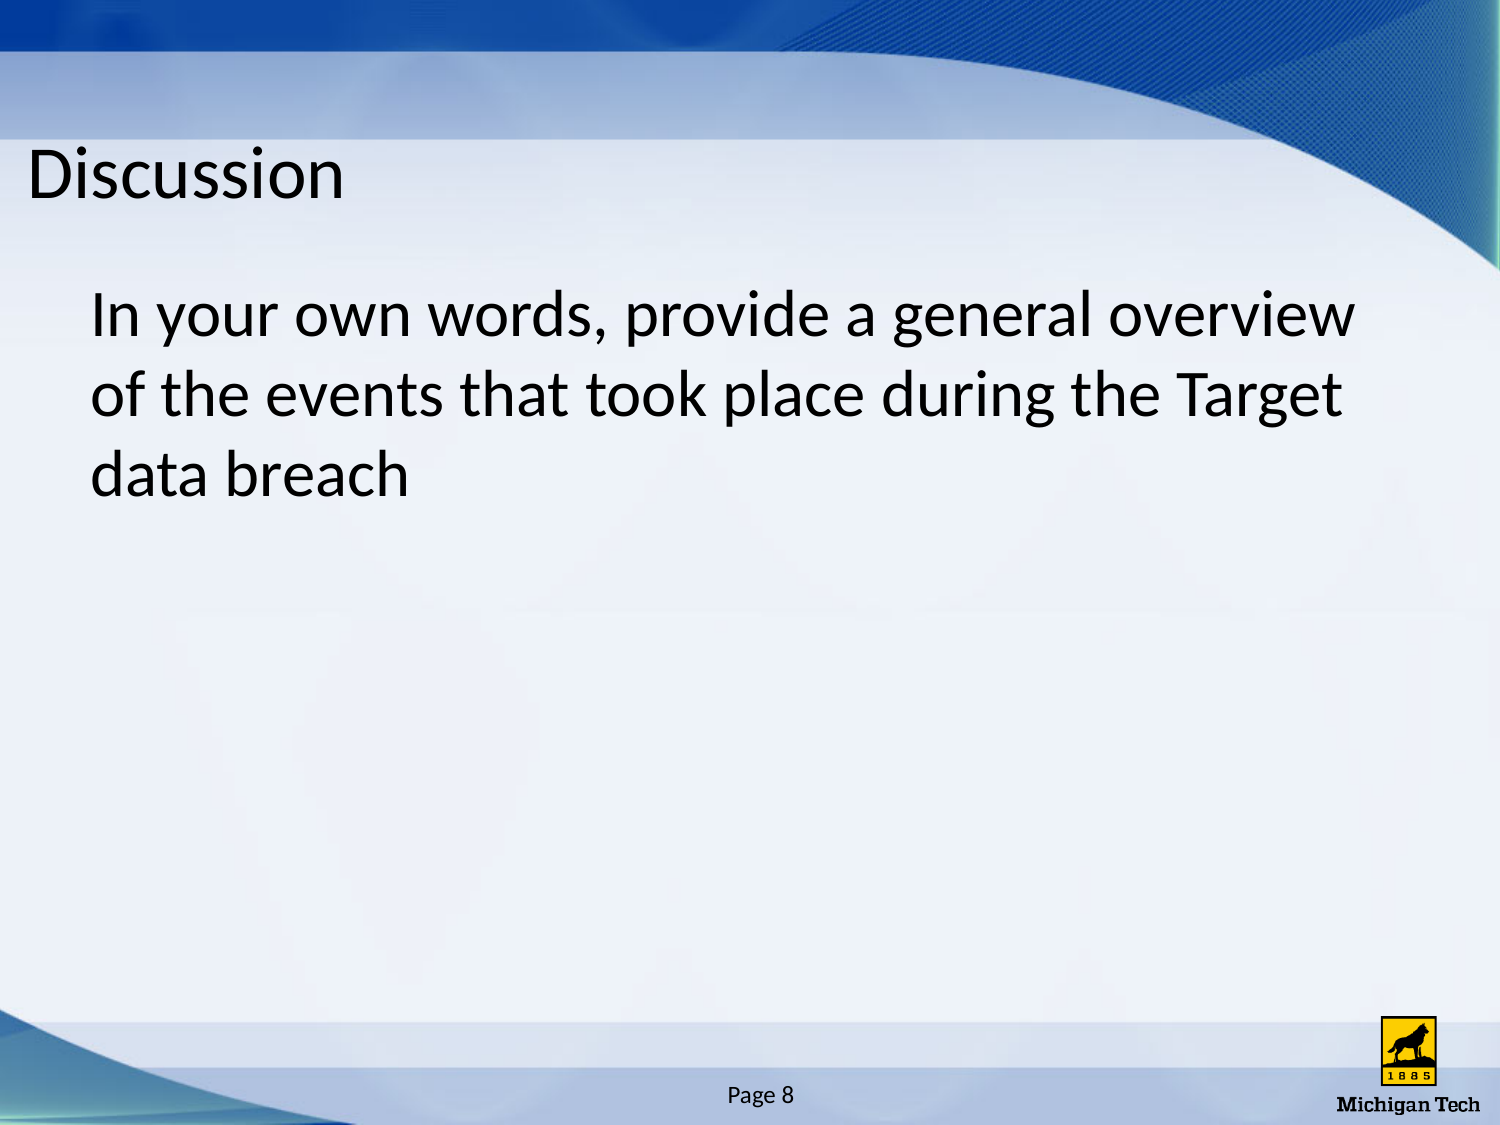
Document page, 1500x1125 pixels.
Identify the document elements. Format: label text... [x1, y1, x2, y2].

list In your own words, provide a general overview of the events that took place during the Target data breach [75, 262, 1425, 1063]
title Discussion [12, 75, 1263, 263]
picture [0, 0, 1500, 1125]
